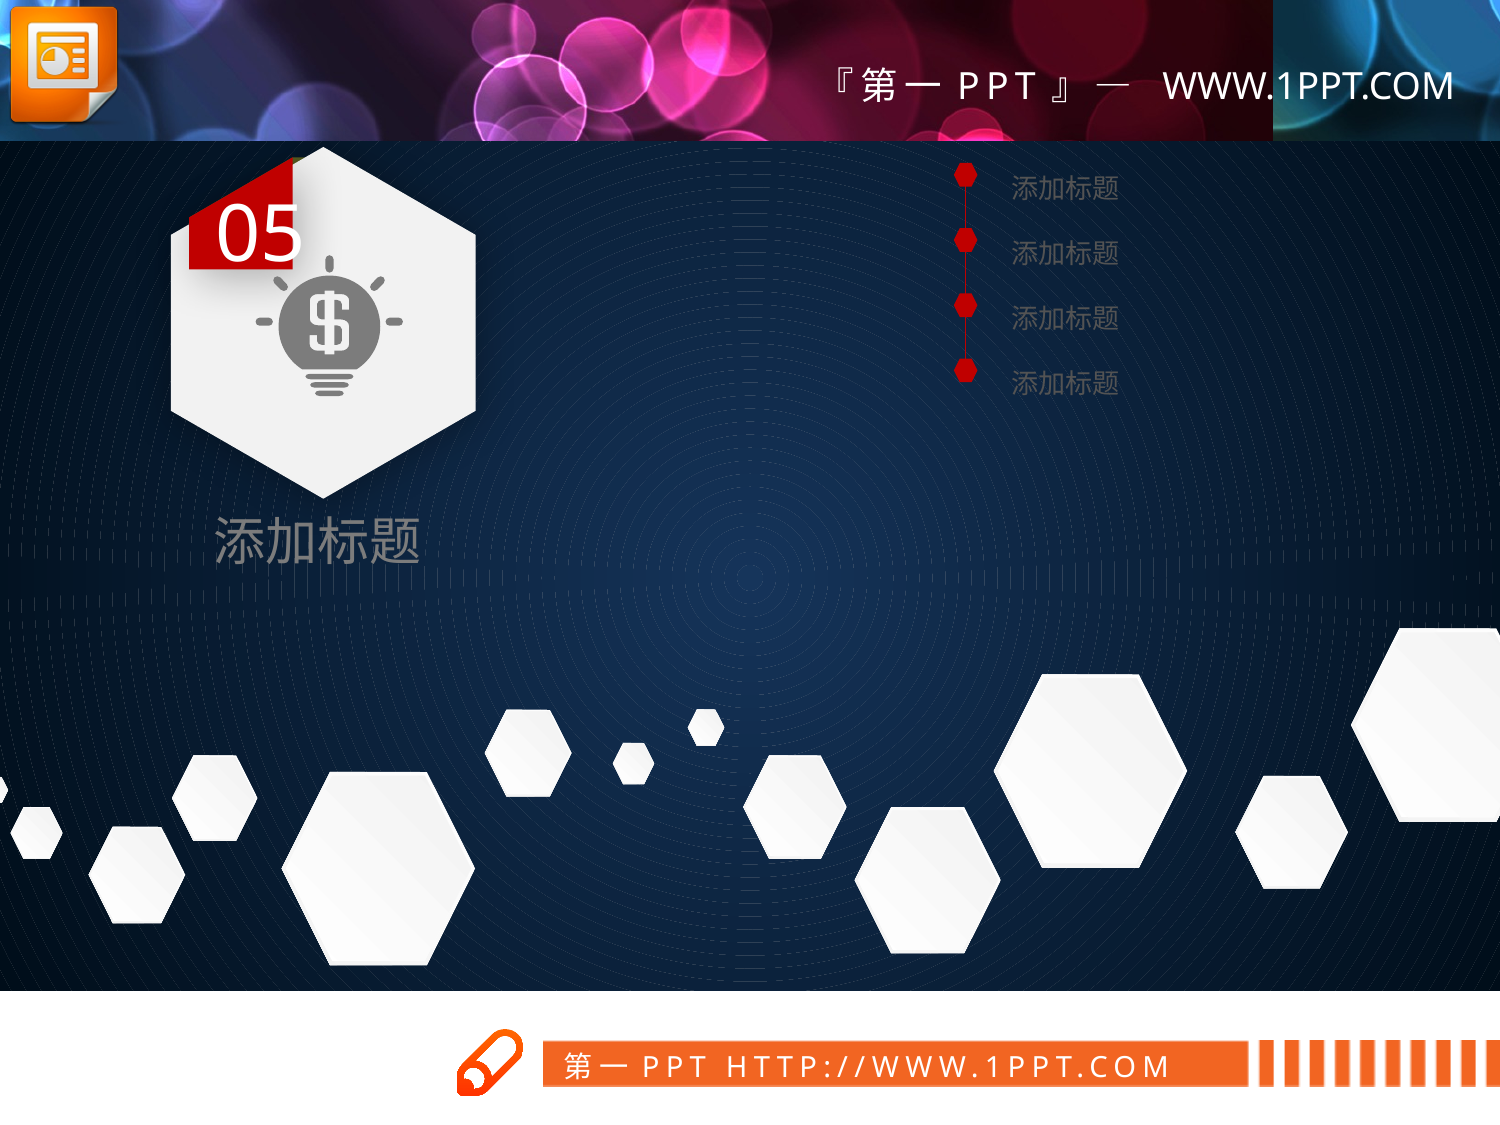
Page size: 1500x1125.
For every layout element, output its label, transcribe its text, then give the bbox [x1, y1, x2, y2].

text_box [1235, 775, 1349, 889]
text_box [743, 755, 847, 859]
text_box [171, 755, 258, 841]
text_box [1350, 628, 1500, 822]
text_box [953, 162, 978, 187]
text_box 添加标题 [160, 474, 476, 605]
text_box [170, 146, 476, 499]
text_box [953, 358, 978, 383]
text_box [953, 227, 978, 253]
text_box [281, 771, 476, 966]
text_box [612, 742, 655, 785]
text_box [993, 674, 1188, 868]
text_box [484, 709, 572, 797]
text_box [0, 776, 9, 804]
picture [0, 0, 1500, 141]
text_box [687, 709, 725, 747]
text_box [10, 806, 63, 860]
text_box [854, 806, 1001, 954]
text_box 添加标题 添加标题 添加标题 添加标题 [1000, 133, 1279, 405]
picture [543, 1040, 1500, 1087]
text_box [953, 293, 978, 318]
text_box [88, 826, 186, 924]
